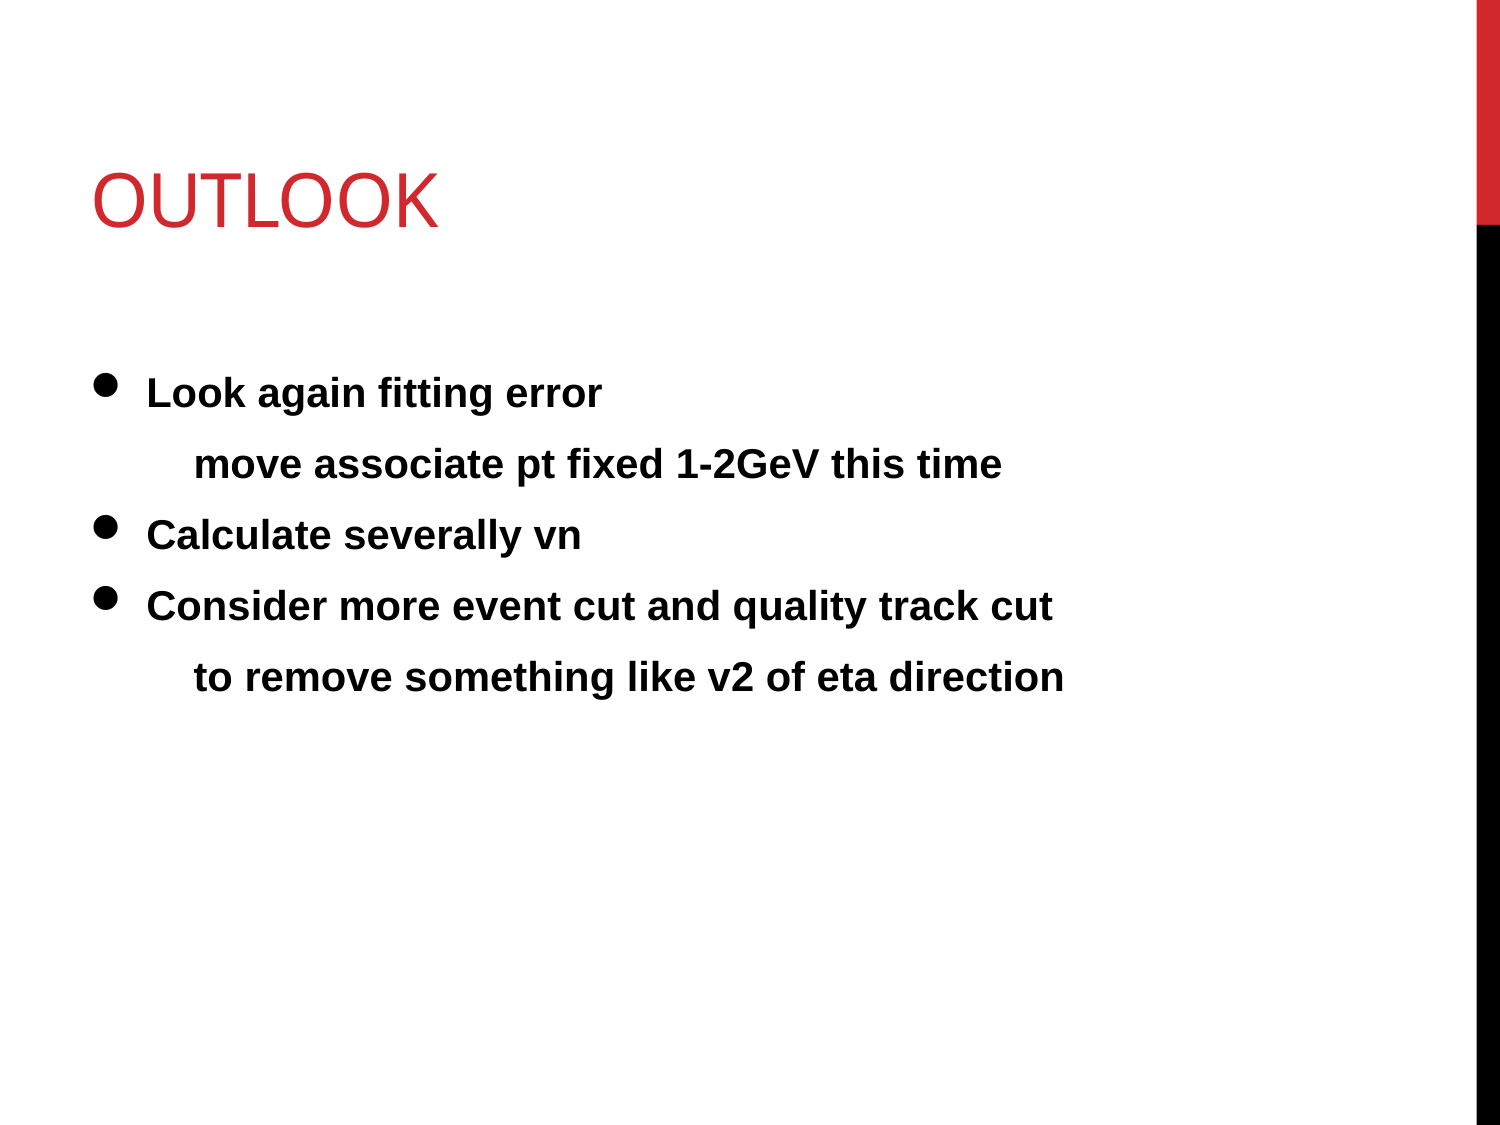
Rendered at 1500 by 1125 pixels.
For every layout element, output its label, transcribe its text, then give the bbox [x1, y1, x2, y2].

list Look again fitting error move associate pt fixed 1-2GeV this time Calculate severally vn Consider more event cut and quality track cut to remove something like v2 of eta direction [75, 287, 1325, 1005]
title outlook [75, 25, 1025, 250]
